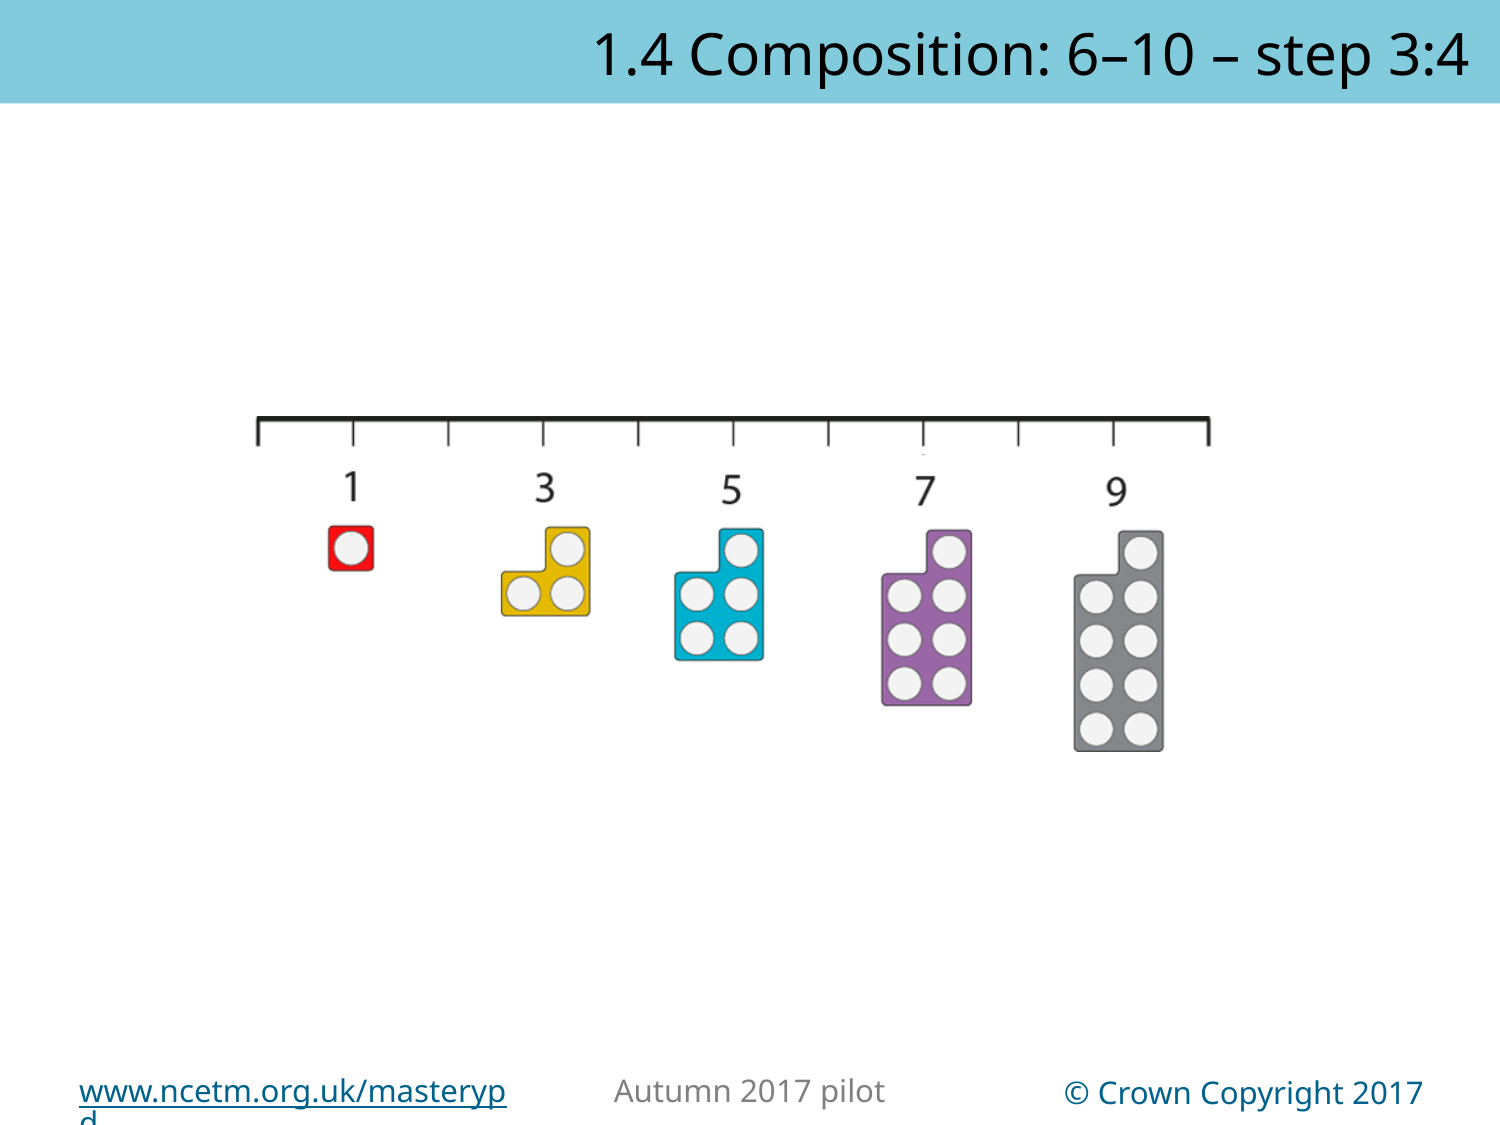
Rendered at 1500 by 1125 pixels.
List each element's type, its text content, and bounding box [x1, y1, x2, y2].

list 1.4 Composition: 6–10 – step 3:4 [0, 0, 1500, 104]
picture [1056, 467, 1176, 760]
picture [246, 416, 1254, 729]
